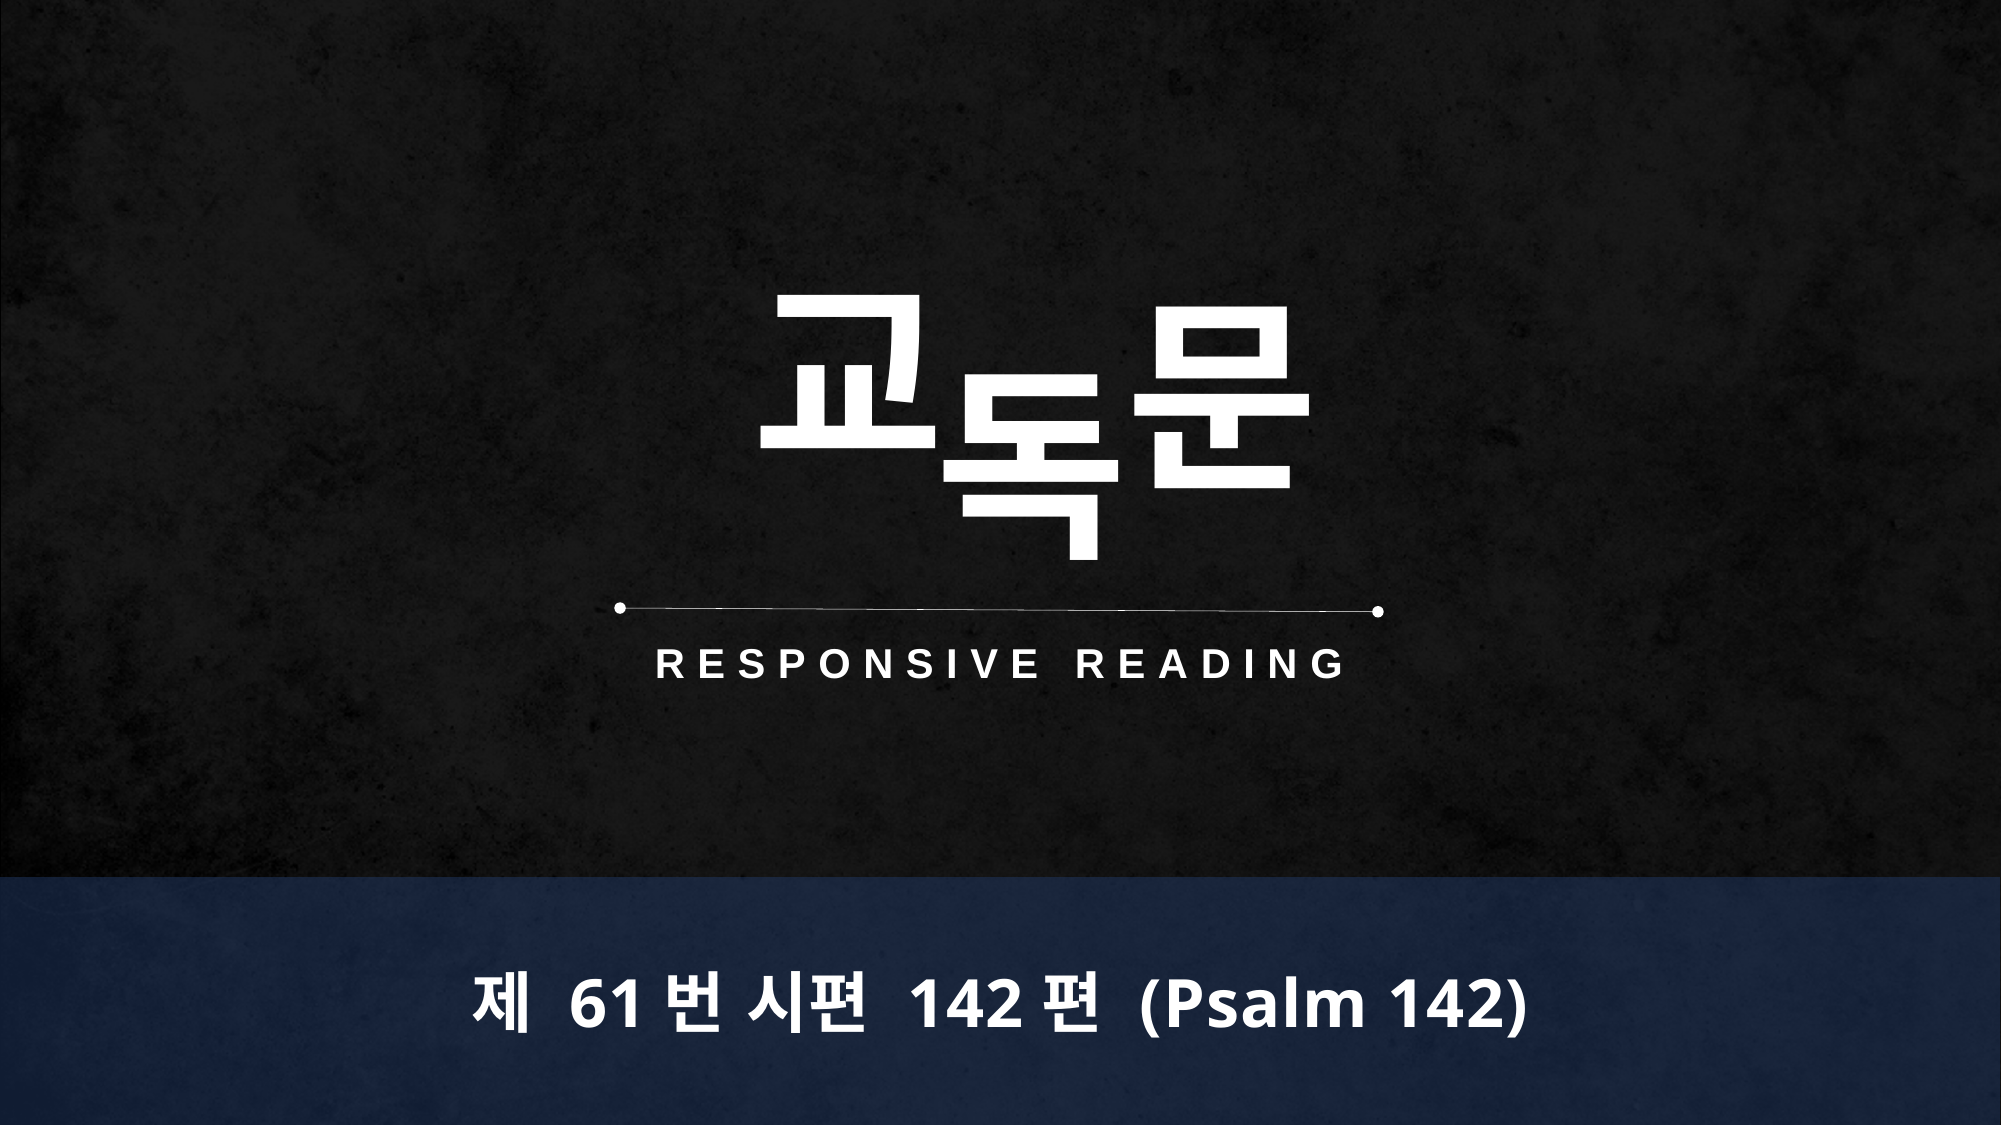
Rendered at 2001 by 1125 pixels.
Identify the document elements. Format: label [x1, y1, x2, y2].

text_box [737, 315, 1262, 514]
text_box [615, 603, 1383, 617]
picture [0, 0, 2001, 1125]
